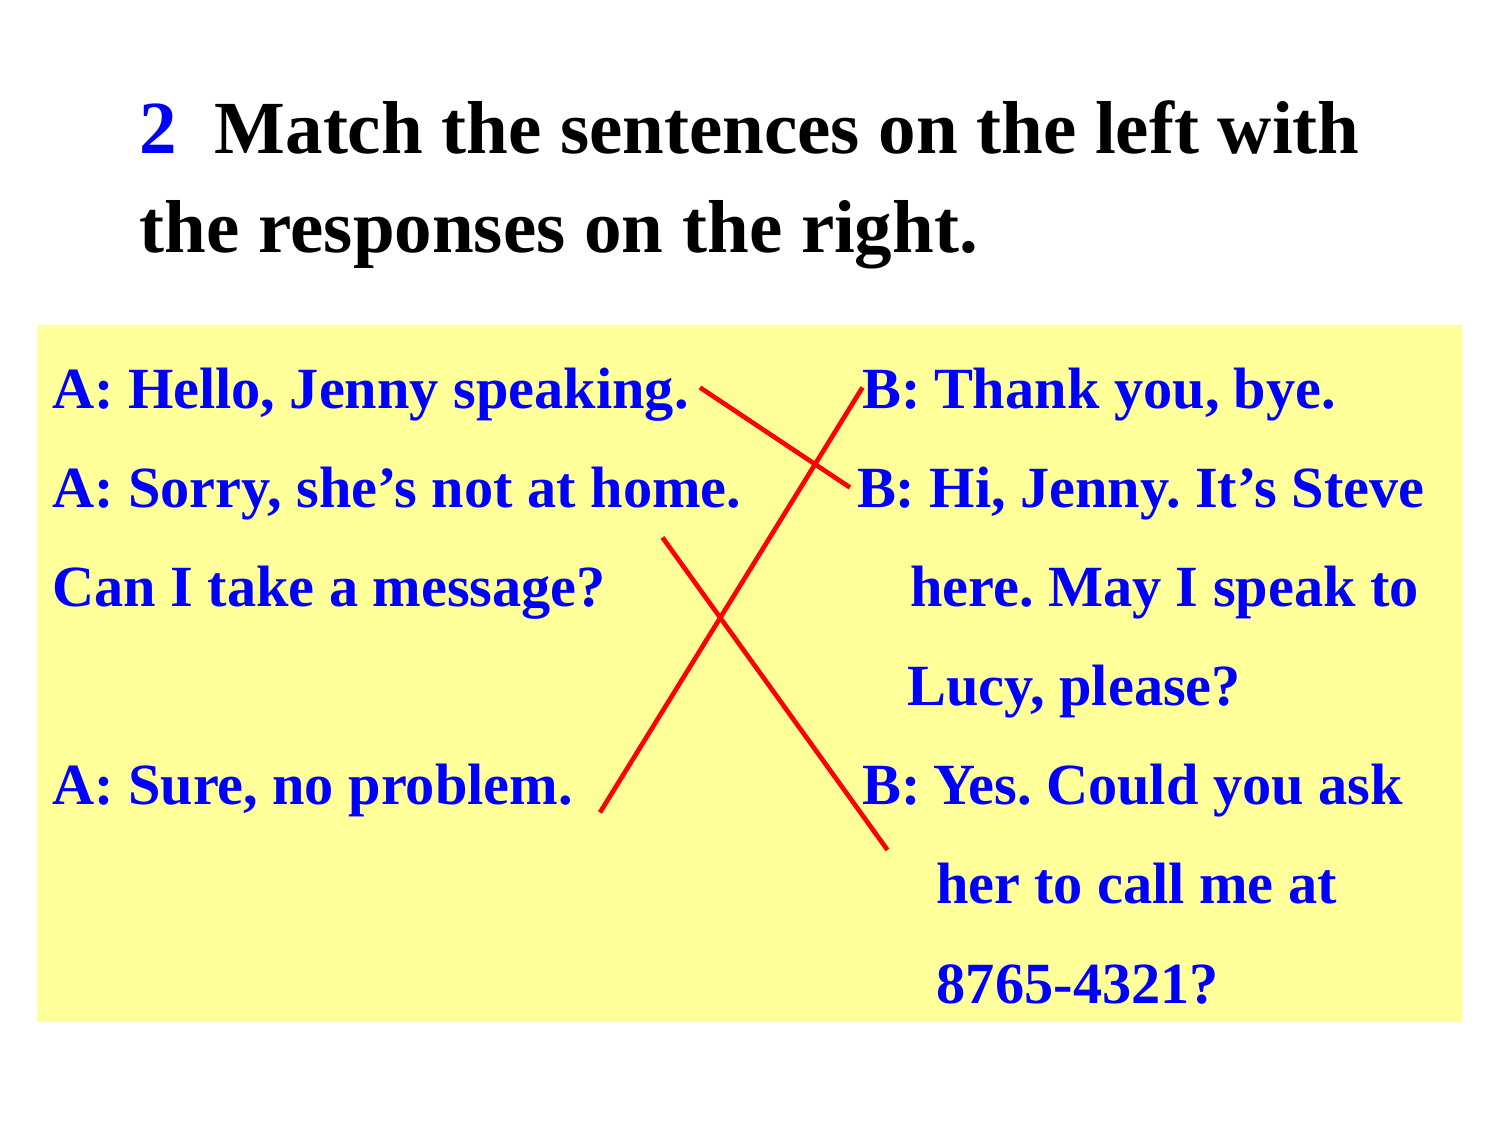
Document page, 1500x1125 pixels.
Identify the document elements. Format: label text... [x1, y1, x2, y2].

text_box 2 Match the sentences on the left with the responses on the right. [124, 62, 1400, 276]
text_box A: Hello, Jenny speaking. B: Thank you, bye. A: Sorry, she’s not at home. B: Hi, Jenny. It’s Steve Can I take a message? here. May I speak to Lucy, please? A: Sure, no problem. B: Yes. Could you ask her to call me at 8765-4321? [37, 324, 1463, 1023]
